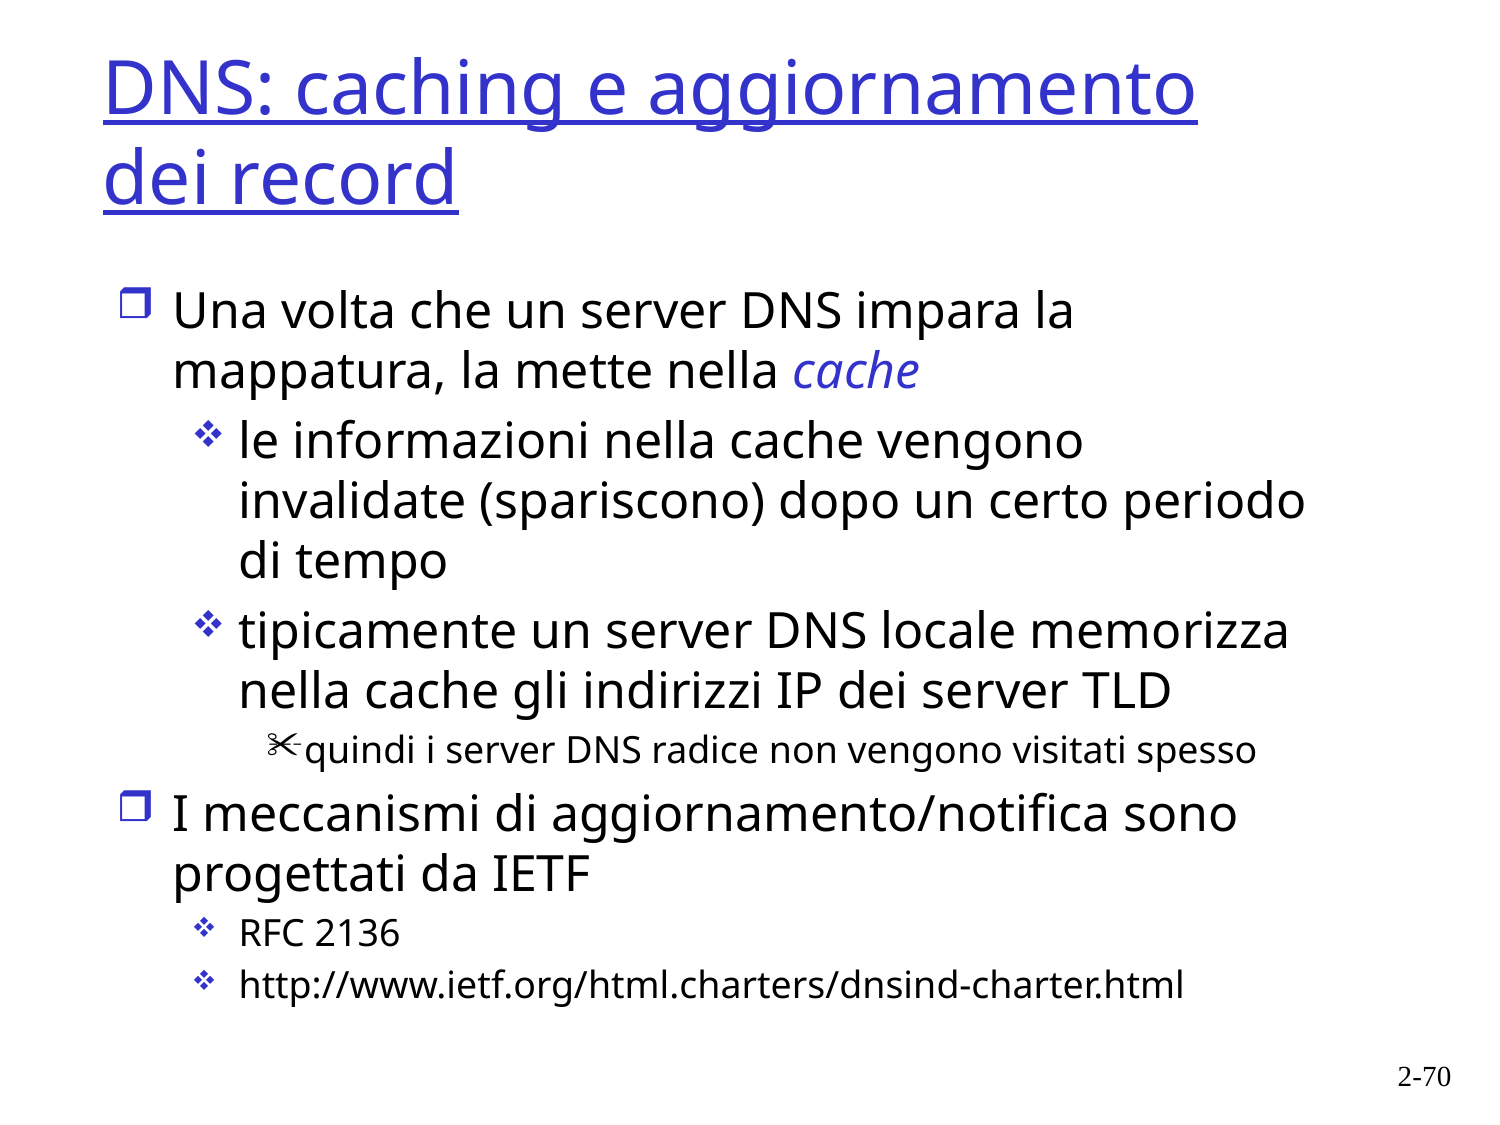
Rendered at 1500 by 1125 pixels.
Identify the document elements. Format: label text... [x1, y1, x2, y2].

slide_number 2-70 [1362, 1049, 1467, 1125]
title DNS: caching e aggiornamento dei record [87, 51, 1363, 207]
list Una volta che un server DNS impara la mappatura, la mette nella cache le informazioni nella cache vengono invalidate (spariscono) dopo un certo periodo di tempo tipicamente un server DNS locale memorizza nella cache gli indirizzi IP dei server TLD quindi i server DNS radice non vengono visitati spesso I meccanismi di aggiornamento/notifica sono progettati da IETF RFC 2136 http://www.ietf.org/html.charters/dnsind-charter.html [101, 271, 1335, 1049]
